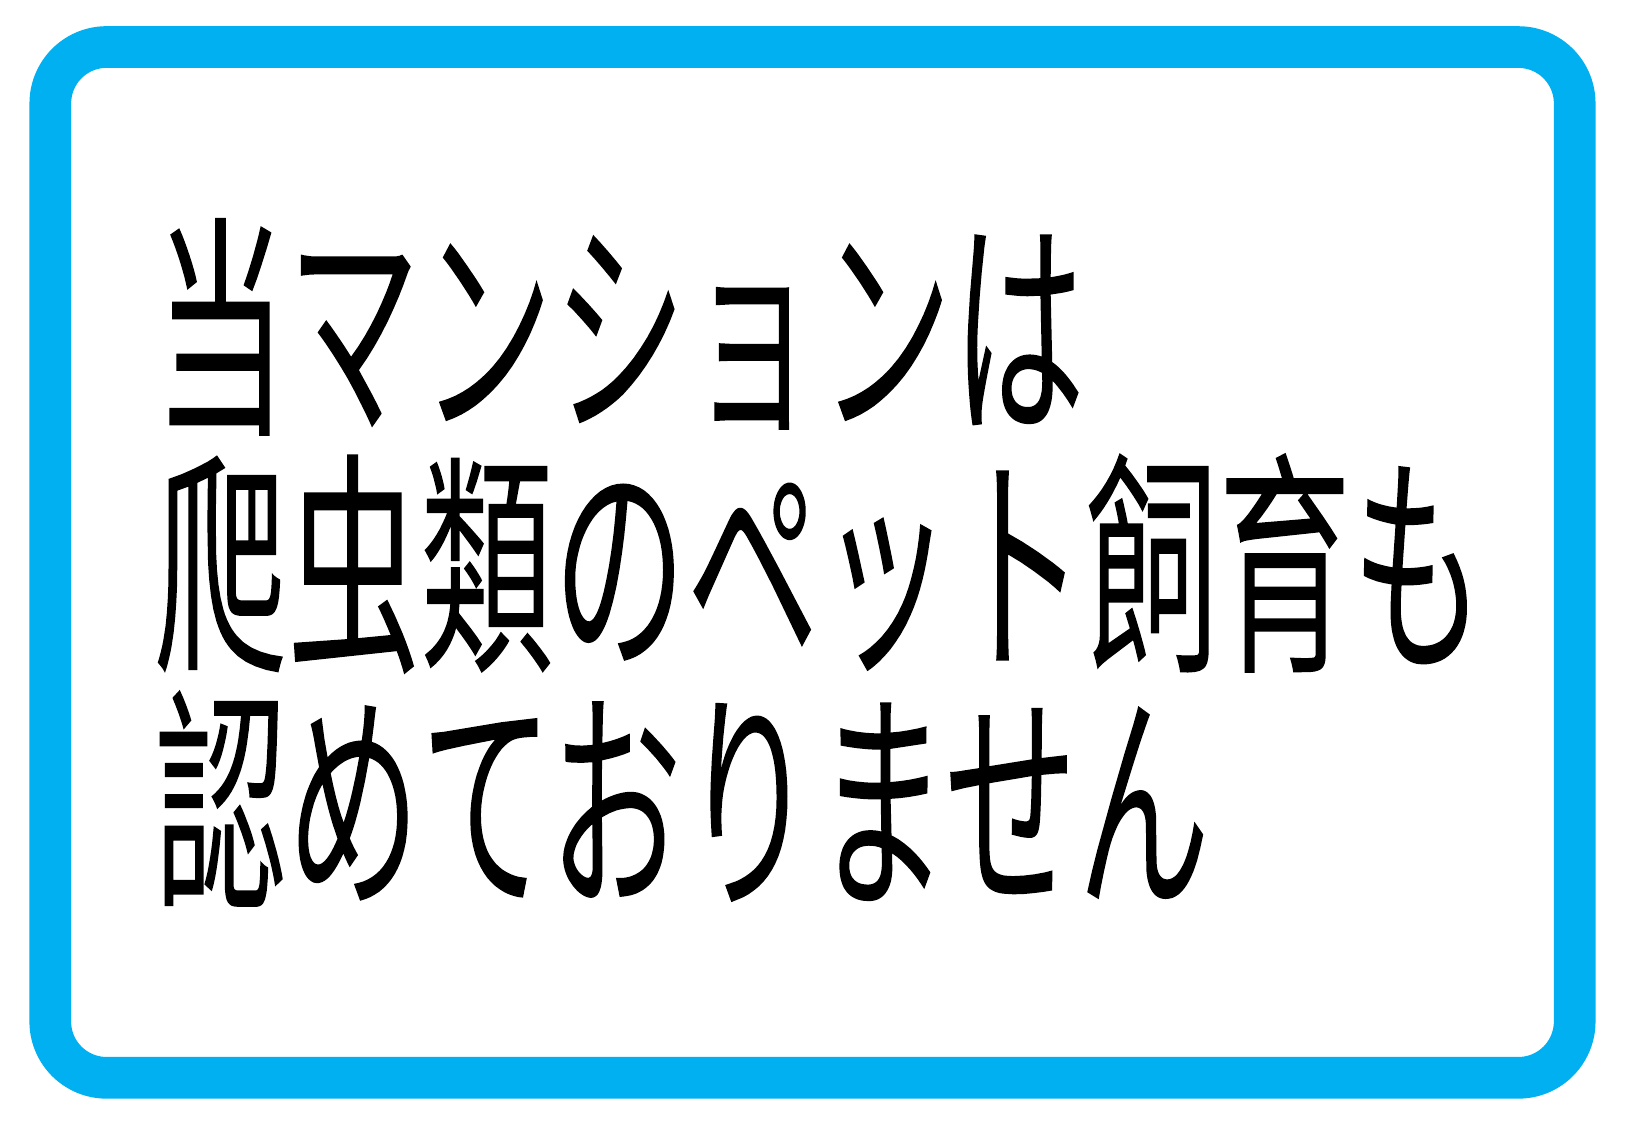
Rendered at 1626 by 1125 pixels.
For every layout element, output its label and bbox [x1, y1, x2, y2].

text_box [48, 44, 1577, 1080]
